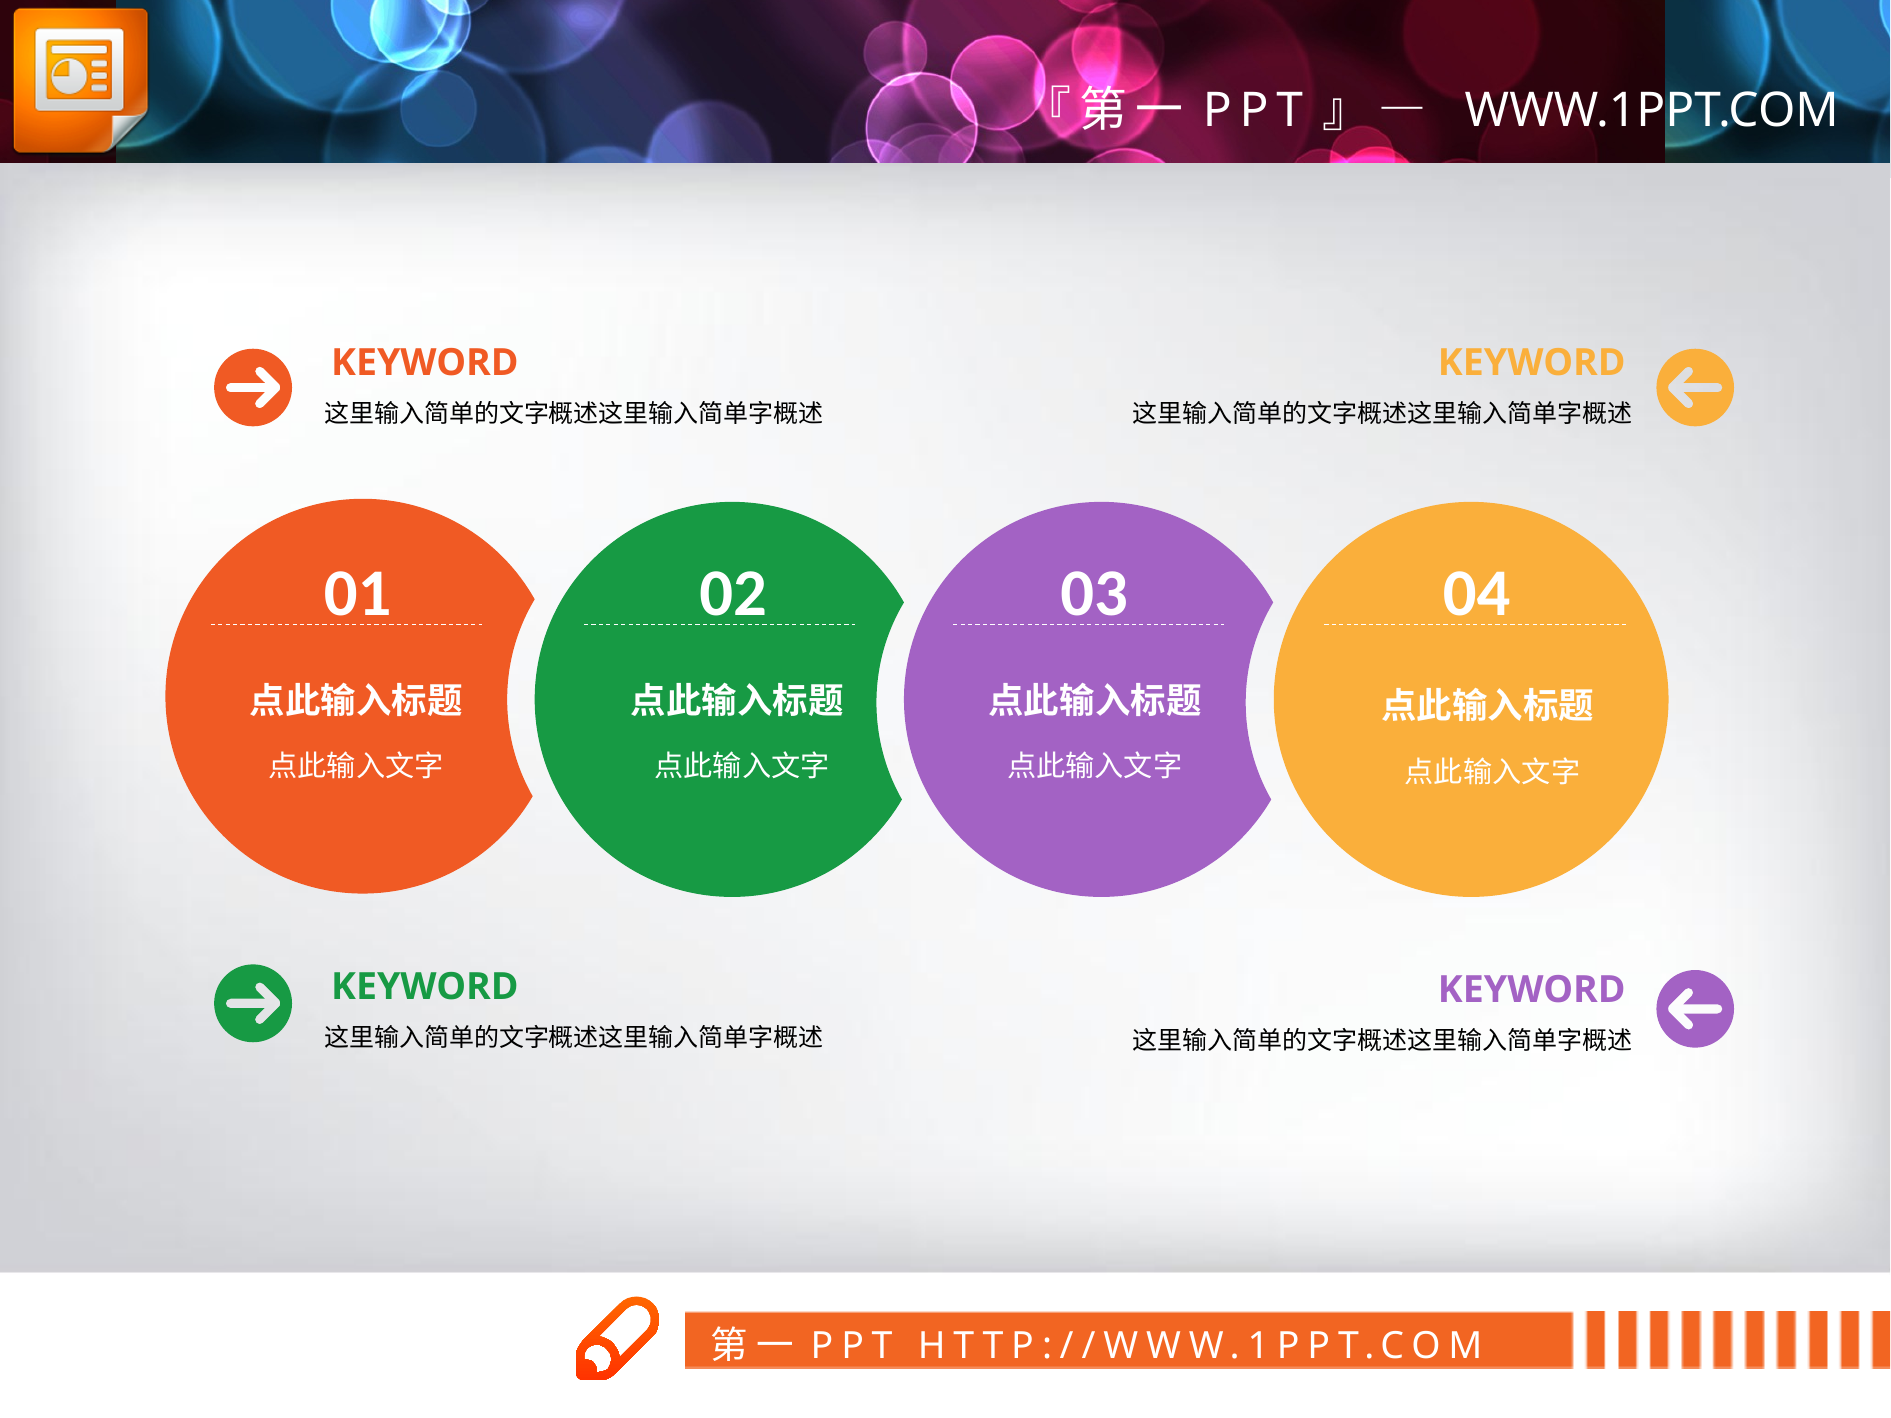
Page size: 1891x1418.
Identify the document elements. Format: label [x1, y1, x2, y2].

text_box [213, 954, 851, 1061]
picture [685, 1311, 1891, 1369]
text_box [1116, 957, 1735, 1064]
text_box [165, 498, 1678, 898]
text_box [213, 330, 851, 437]
text_box [1116, 330, 1735, 437]
picture [0, 0, 1891, 1275]
